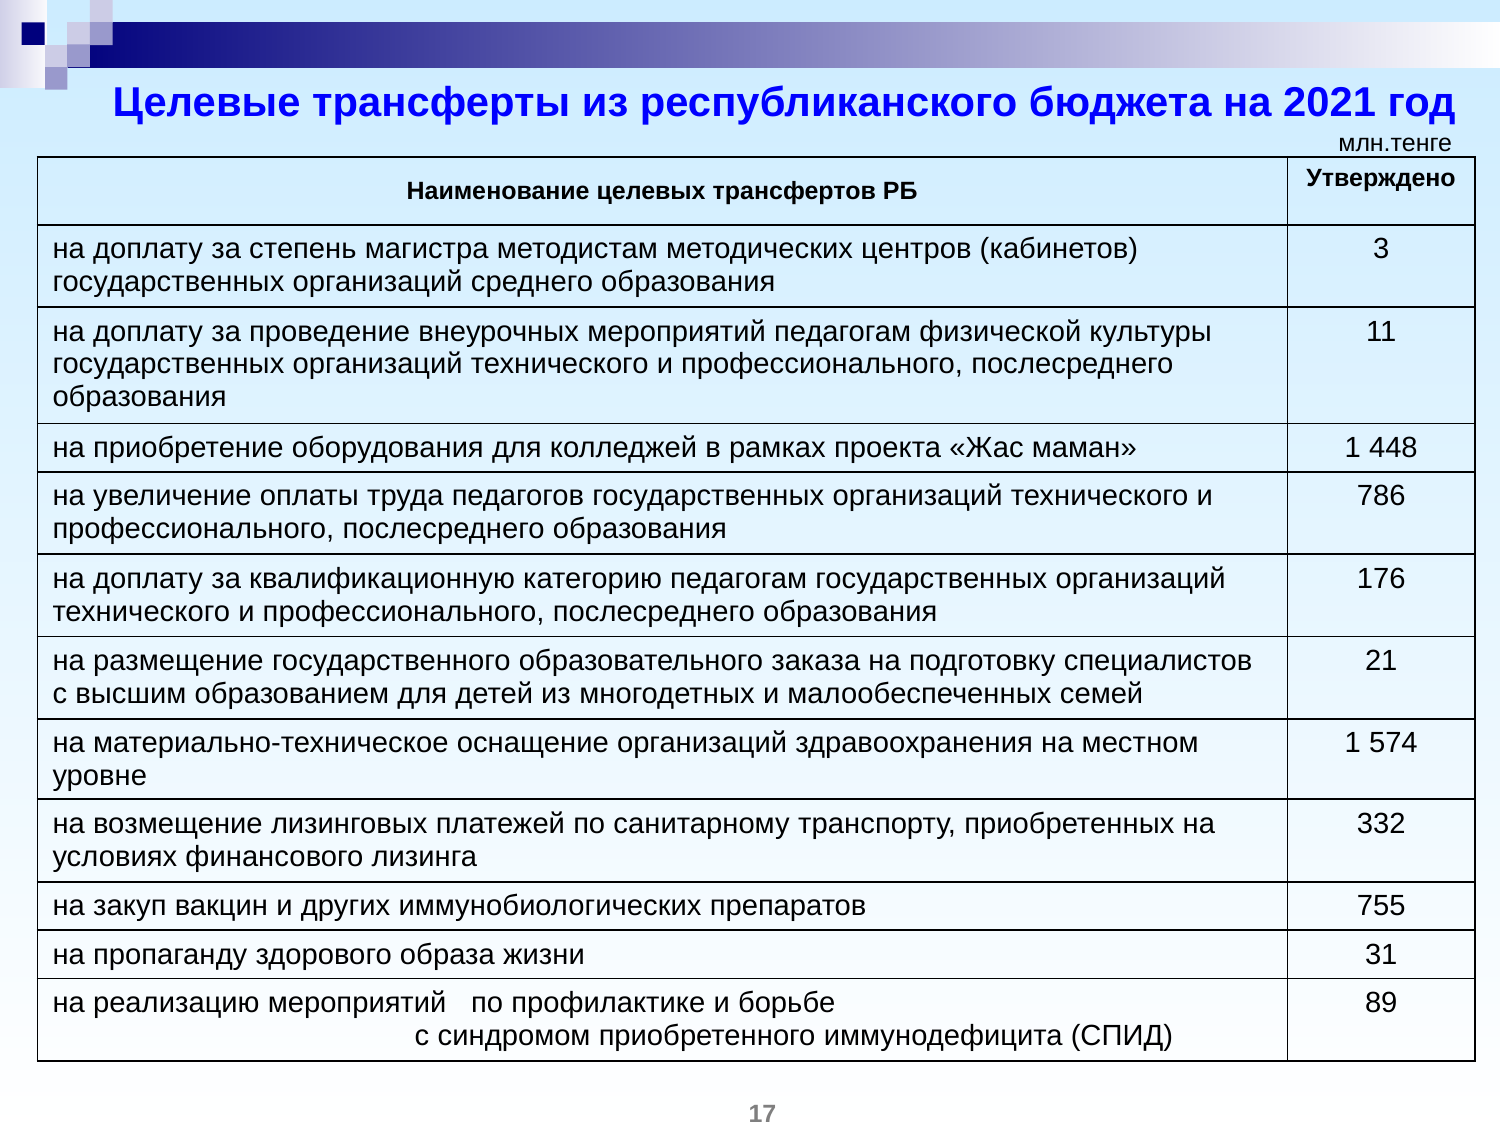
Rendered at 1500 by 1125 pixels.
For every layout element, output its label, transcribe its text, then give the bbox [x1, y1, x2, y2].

table_cell на приобретение оборудования для колледжей в рамках проекта «Жас маман» [38, 424, 1287, 471]
table_cell 332 [1288, 800, 1474, 881]
table_cell 1 448 [1288, 424, 1474, 471]
table_cell 31 [1288, 931, 1474, 978]
table_cell на закуп вакцин и других иммунобиологических препаратов [38, 883, 1287, 929]
table_cell 11 [1288, 308, 1474, 423]
table_cell 1 574 [1288, 720, 1474, 798]
table_cell на доплату за проведение внеурочных мероприятий педагогам физической культуры государственных организаций технического и профессионального, послесреднего образования [38, 308, 1287, 423]
table_cell 176 [1288, 555, 1474, 636]
table_cell на пропаганду здорового образа жизни [38, 931, 1287, 978]
table_cell на реализацию мероприятий по профилактике и борьбе с синдромом приобретенного иммунодефицита (СПИД) [38, 979, 1287, 1060]
table_cell на возмещение лизинговых платежей по санитарному транспорту, приобретенных на условиях финансового лизинга [38, 800, 1287, 881]
table_header Утверждено [1288, 158, 1474, 224]
table_cell 755 [1288, 883, 1474, 929]
table_cell 786 [1288, 473, 1474, 553]
text_box 17 [612, 1100, 913, 1125]
table_cell 89 [1288, 979, 1474, 1060]
table_cell 21 [1288, 637, 1474, 718]
table_cell на доплату за степень магистра методистам методических центров (кабинетов) государственных организаций среднего образования [38, 226, 1287, 306]
table_cell на увеличение оплаты труда педагогов государственных организаций технического и профессионального, послесреднего образования [38, 473, 1287, 553]
table_cell на материально-техническое оснащение организаций здравоохранения на местном уровне [38, 720, 1287, 798]
table_cell на доплату за квалификационную категорию педагогам государственных организаций технического и профессионального, послесреднего образования [38, 555, 1287, 636]
table_header Наименование целевых трансфертов РБ [38, 158, 1287, 224]
title Целевые трансферты из республиканского бюджета на 2021 год [68, 75, 1500, 125]
text_box млн.тенге [1291, 125, 1499, 158]
table_cell 3 [1288, 226, 1474, 306]
table_cell на размещение государственного образовательного заказа на подготовку специалистов с высшим образованием для детей из многодетных и малообеспеченных семей [38, 637, 1287, 718]
